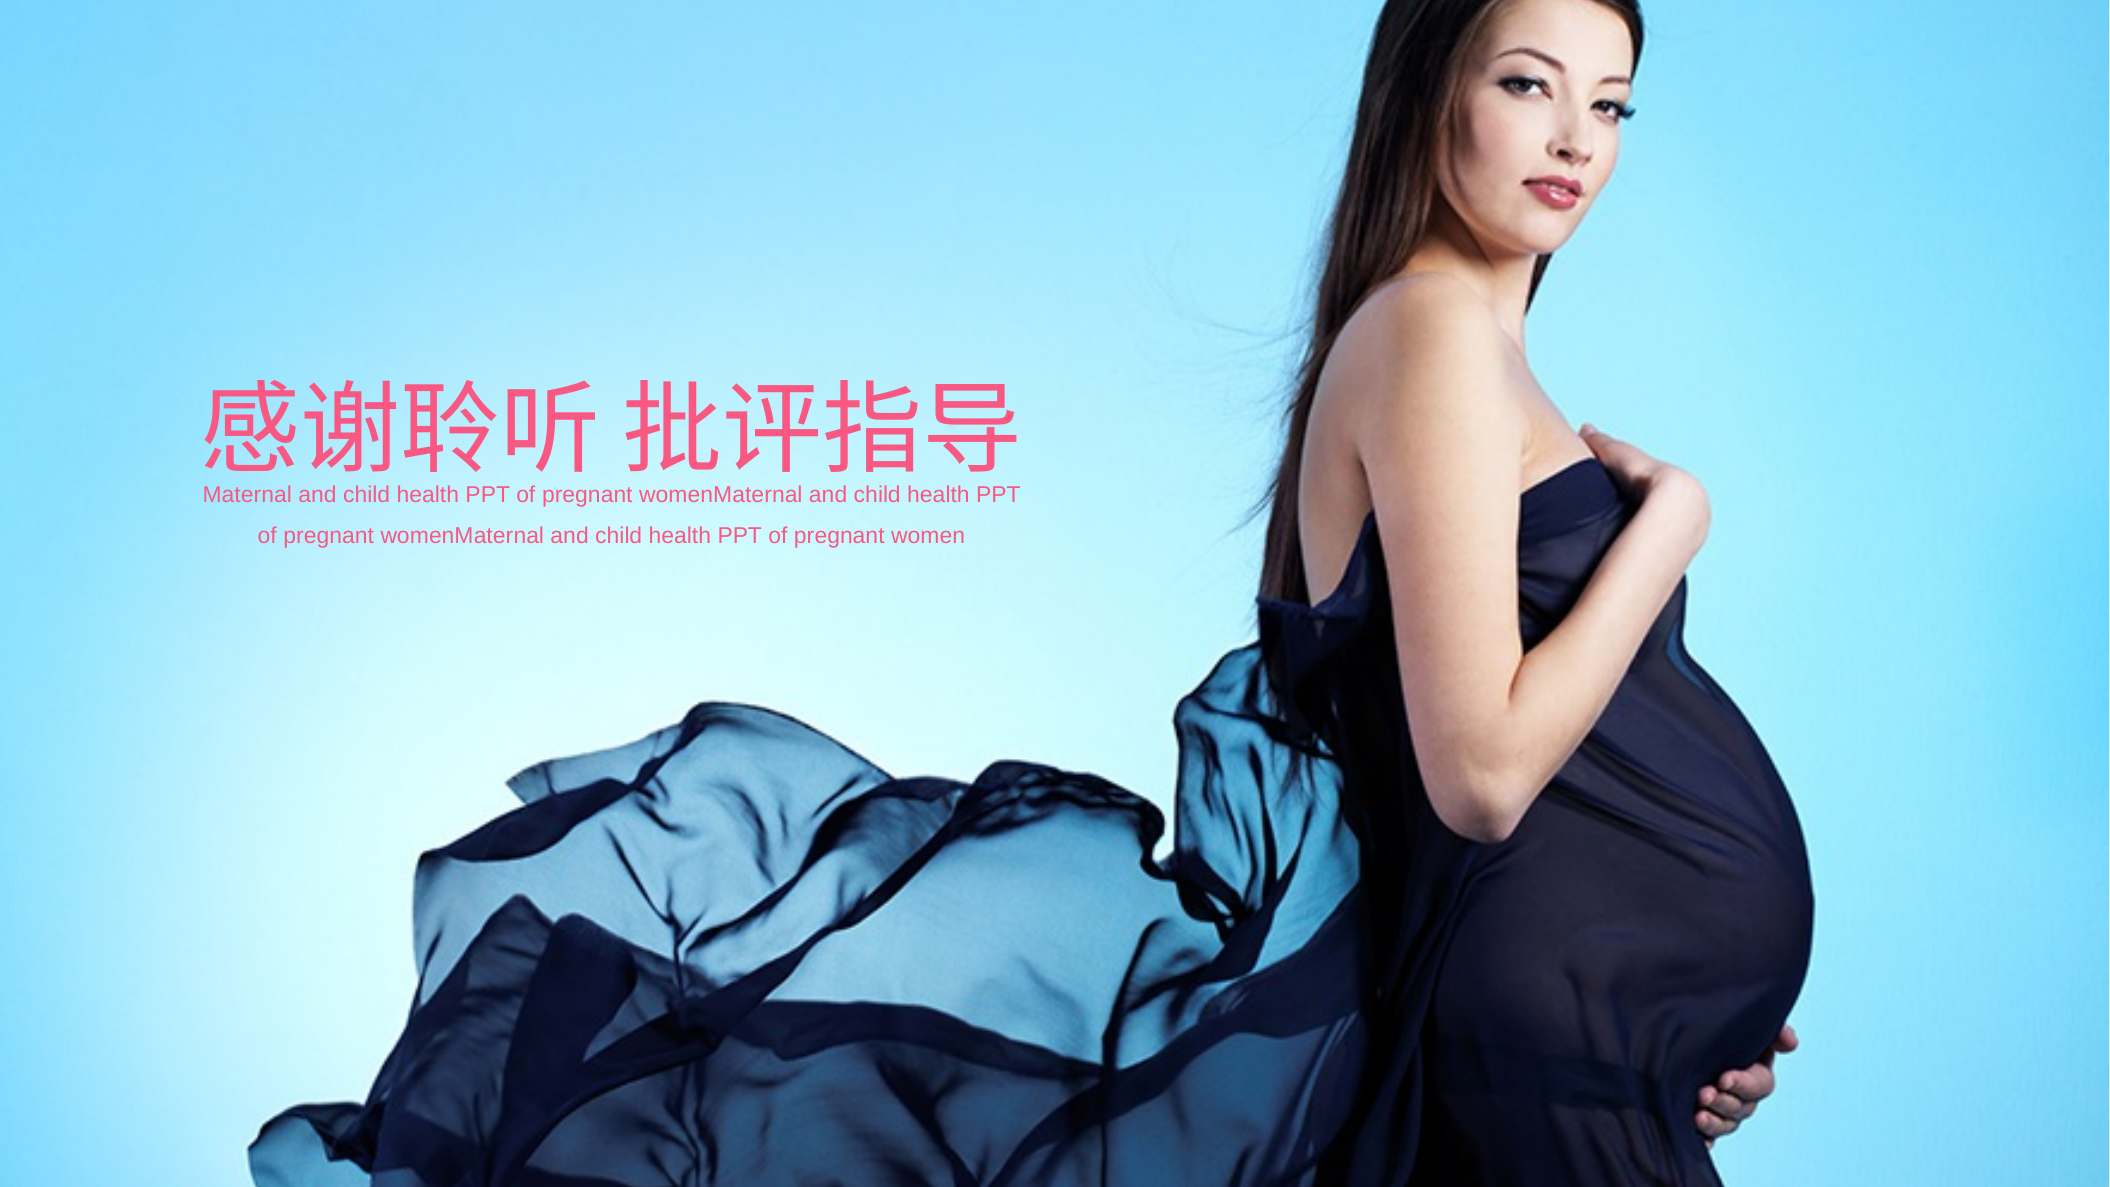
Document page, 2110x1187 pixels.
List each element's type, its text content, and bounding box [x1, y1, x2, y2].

text_box [0, 0, 2110, 1187]
text_box 感谢聆听 批评指导 [168, 356, 1055, 492]
text_box Maternal and child health PPT of pregnant womenMaternal and child health PPT of pregnant womenMaternal and child health PPT of pregnant women [179, 492, 1044, 556]
